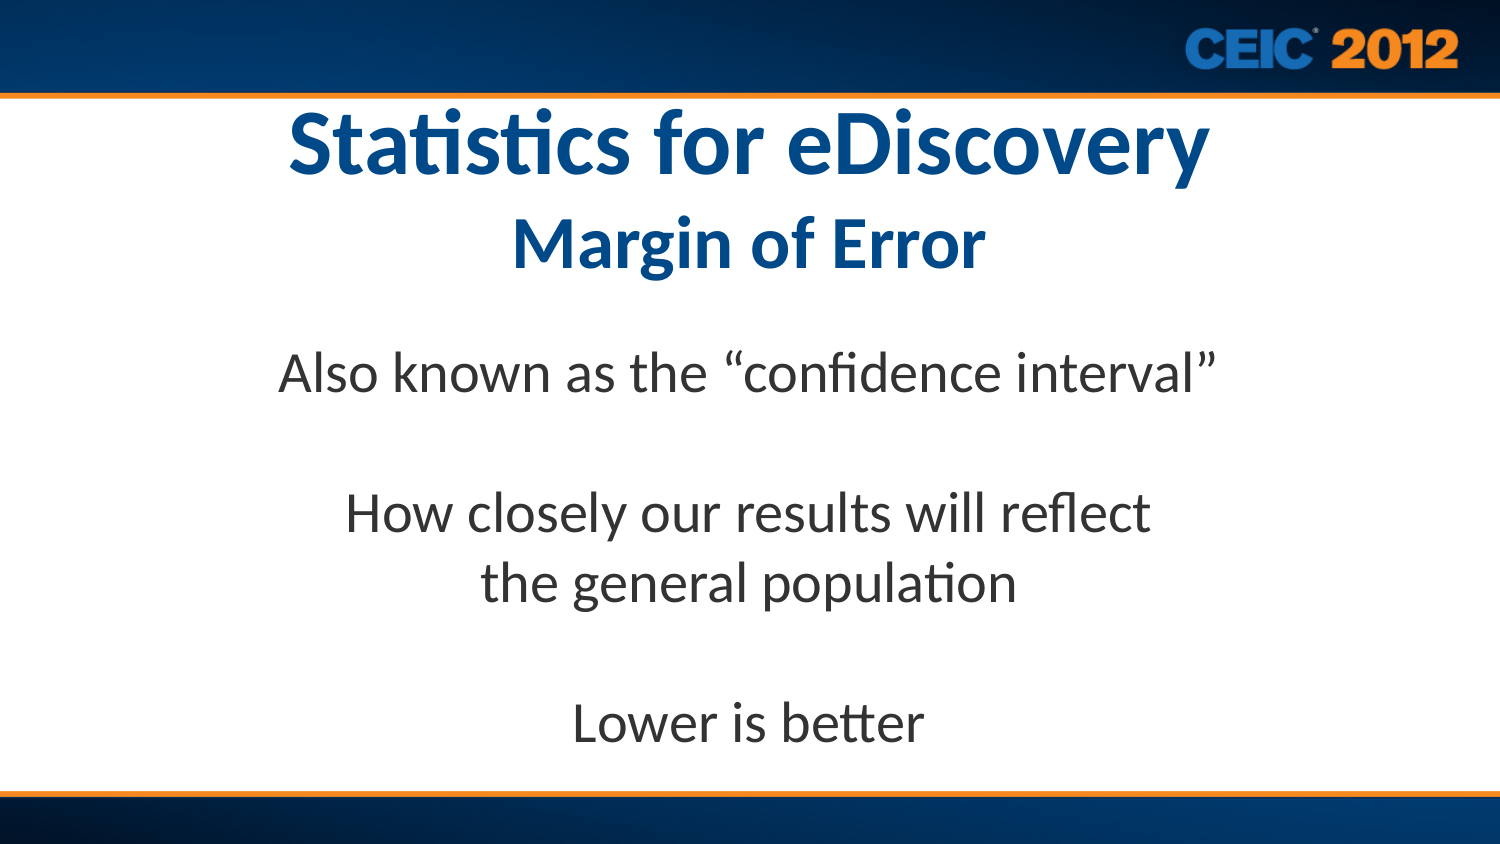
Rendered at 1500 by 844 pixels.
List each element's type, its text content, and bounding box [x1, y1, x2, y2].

list Also known as the “confidence interval” How closely our results will reflect the general population Lower is better [93, 334, 1406, 785]
picture [0, 222, 1500, 844]
picture [0, 0, 1500, 81]
title Statistics for eDiscovery Margin of Error [0, 81, 1500, 222]
